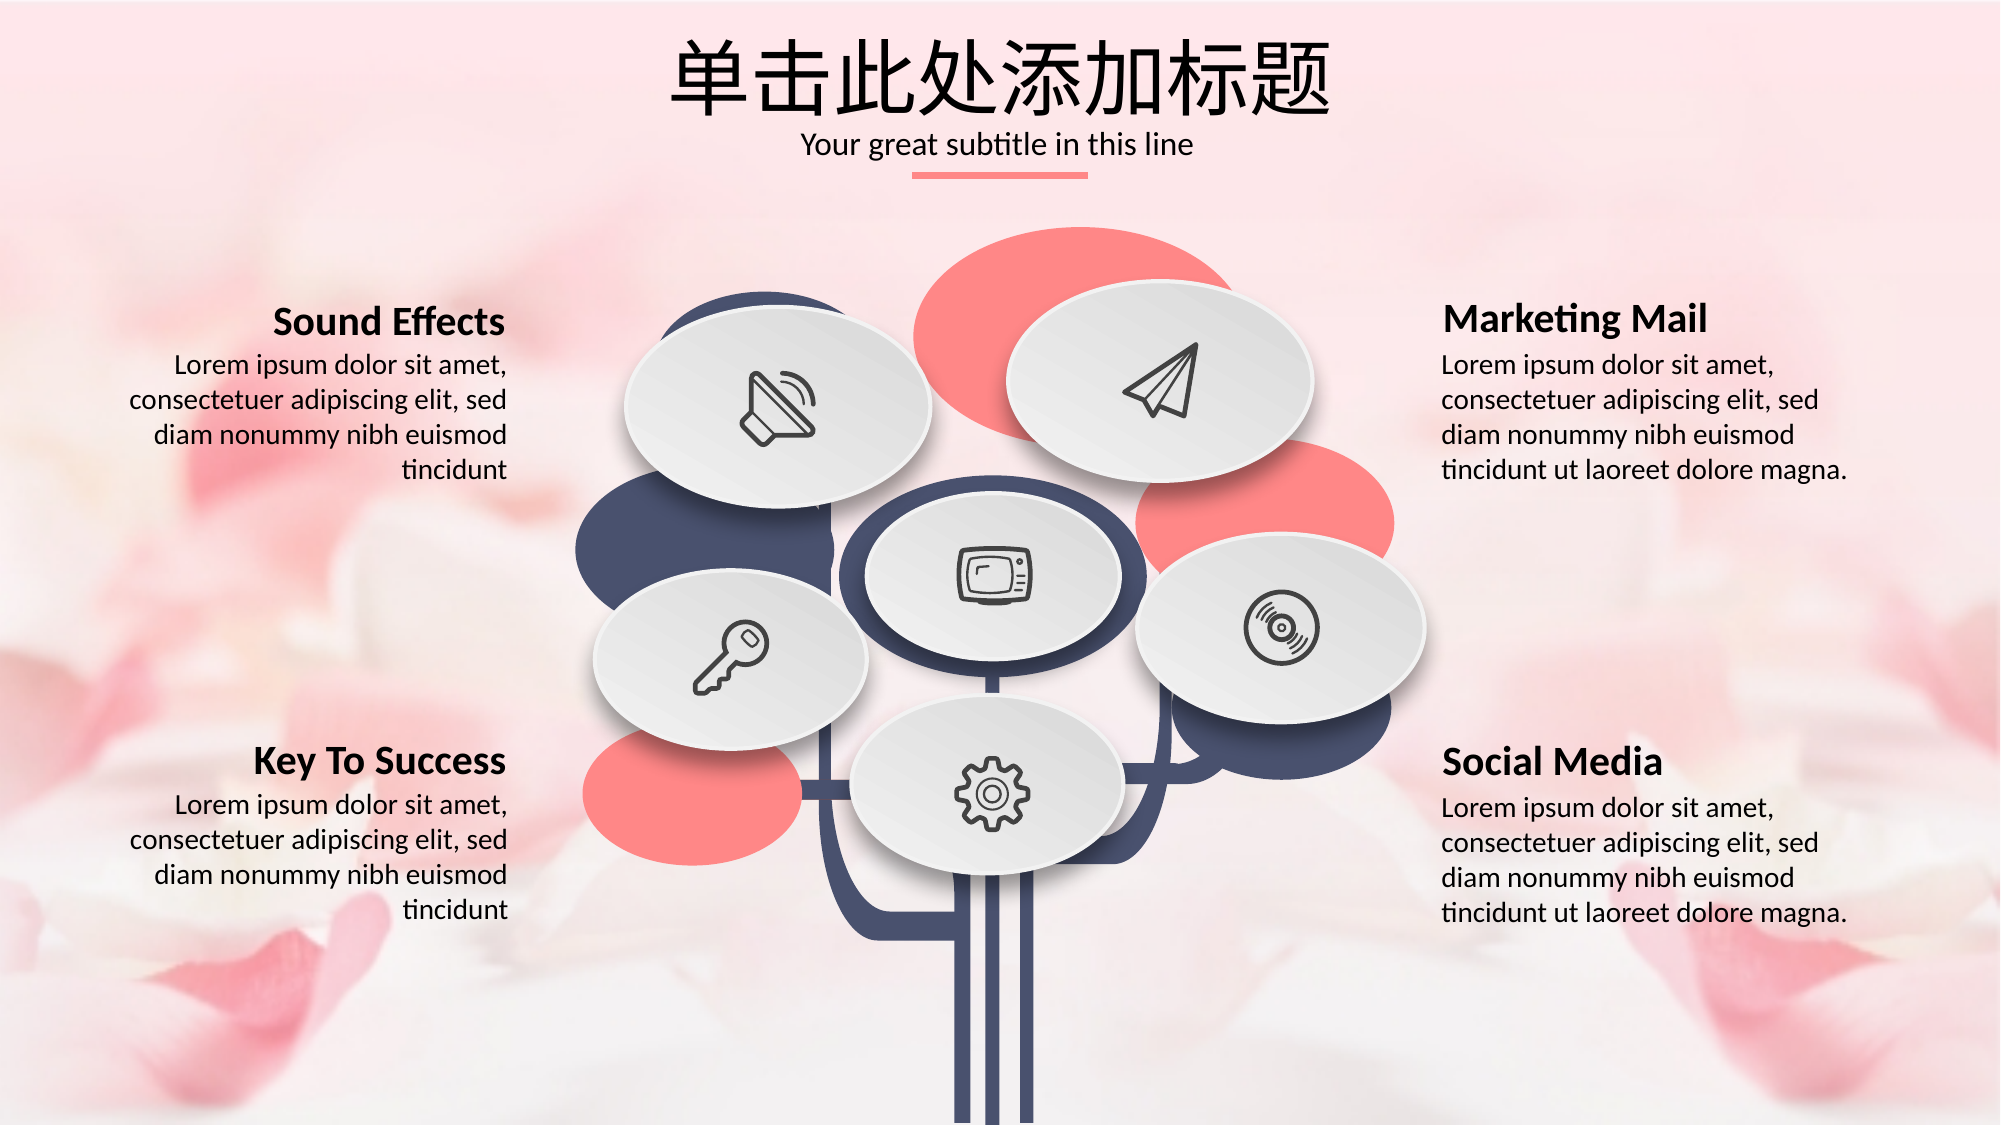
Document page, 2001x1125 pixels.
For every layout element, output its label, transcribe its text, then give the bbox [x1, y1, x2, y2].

picture [0, 0, 2001, 1125]
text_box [1426, 283, 1896, 495]
text_box 单击此处添加标题 [301, 0, 1699, 157]
text_box Your great subtitle in this line [785, 115, 1210, 170]
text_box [104, 725, 523, 935]
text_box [575, 227, 1425, 1125]
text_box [1426, 726, 1876, 938]
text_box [104, 286, 523, 495]
